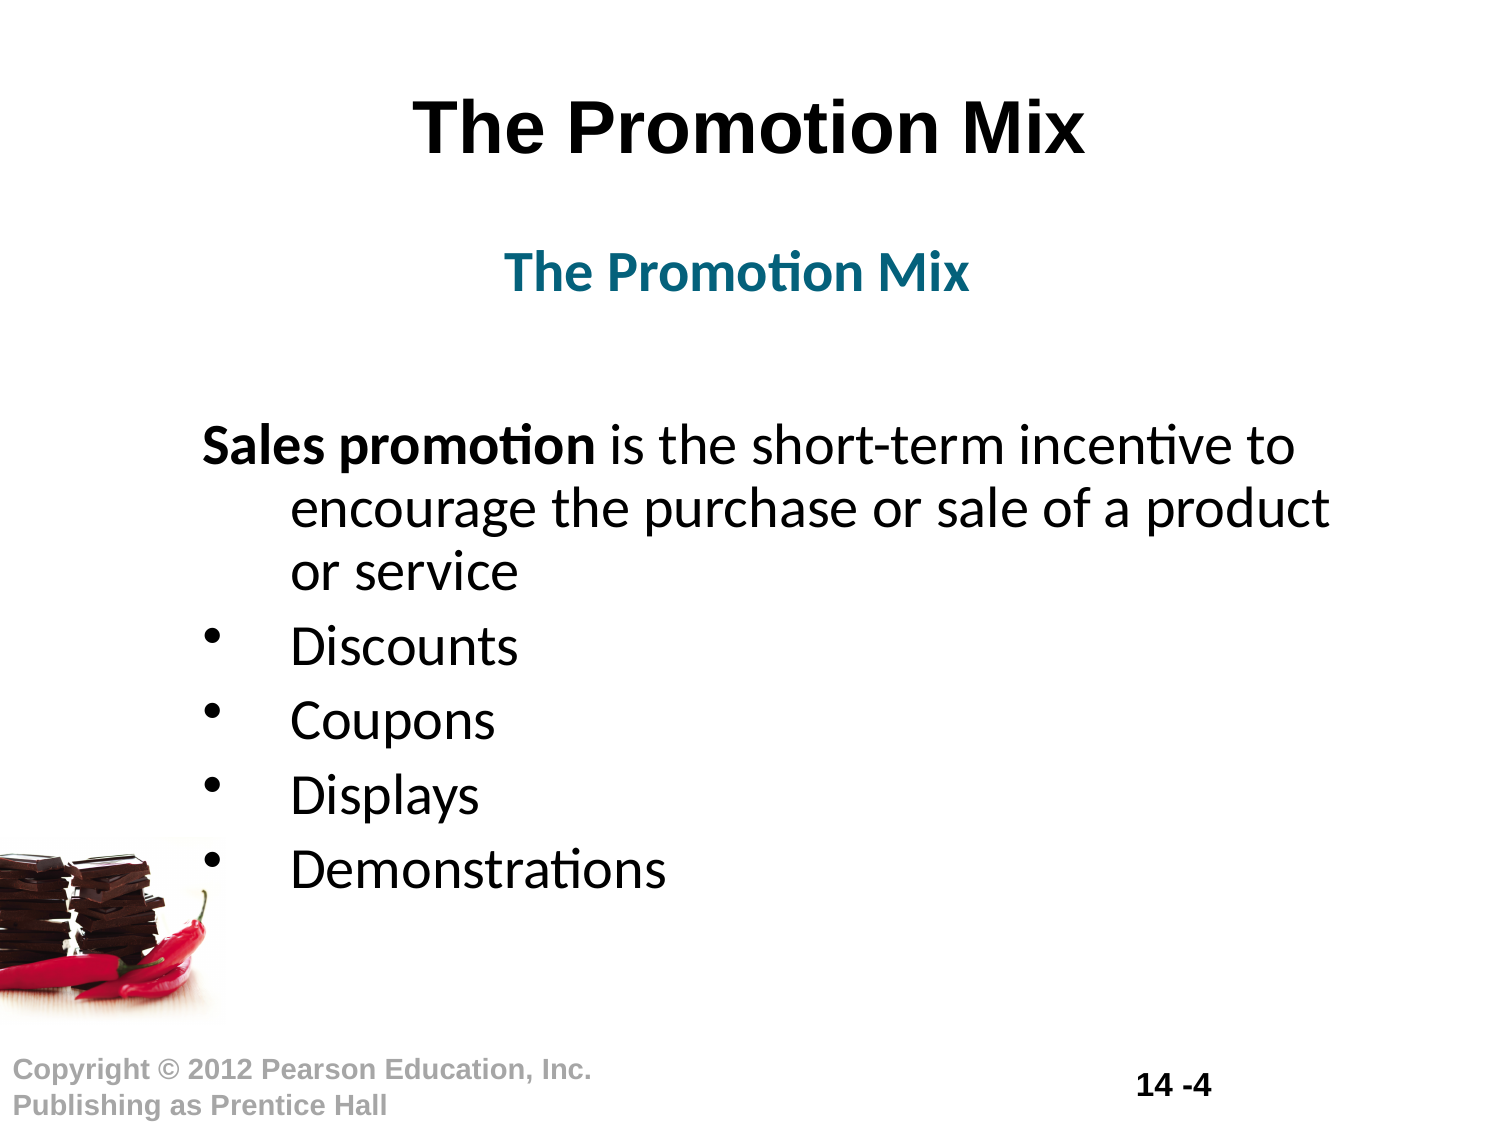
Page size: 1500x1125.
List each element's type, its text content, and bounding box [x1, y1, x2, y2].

title The Promotion Mix [112, 37, 1388, 226]
list Sales promotion is the short-term incentive to encourage the purchase or sale of a product or service Discounts Coupons Displays Demonstrations [187, 324, 1388, 1001]
list The Promotion Mix [149, 237, 1326, 301]
picture [0, 837, 226, 1025]
